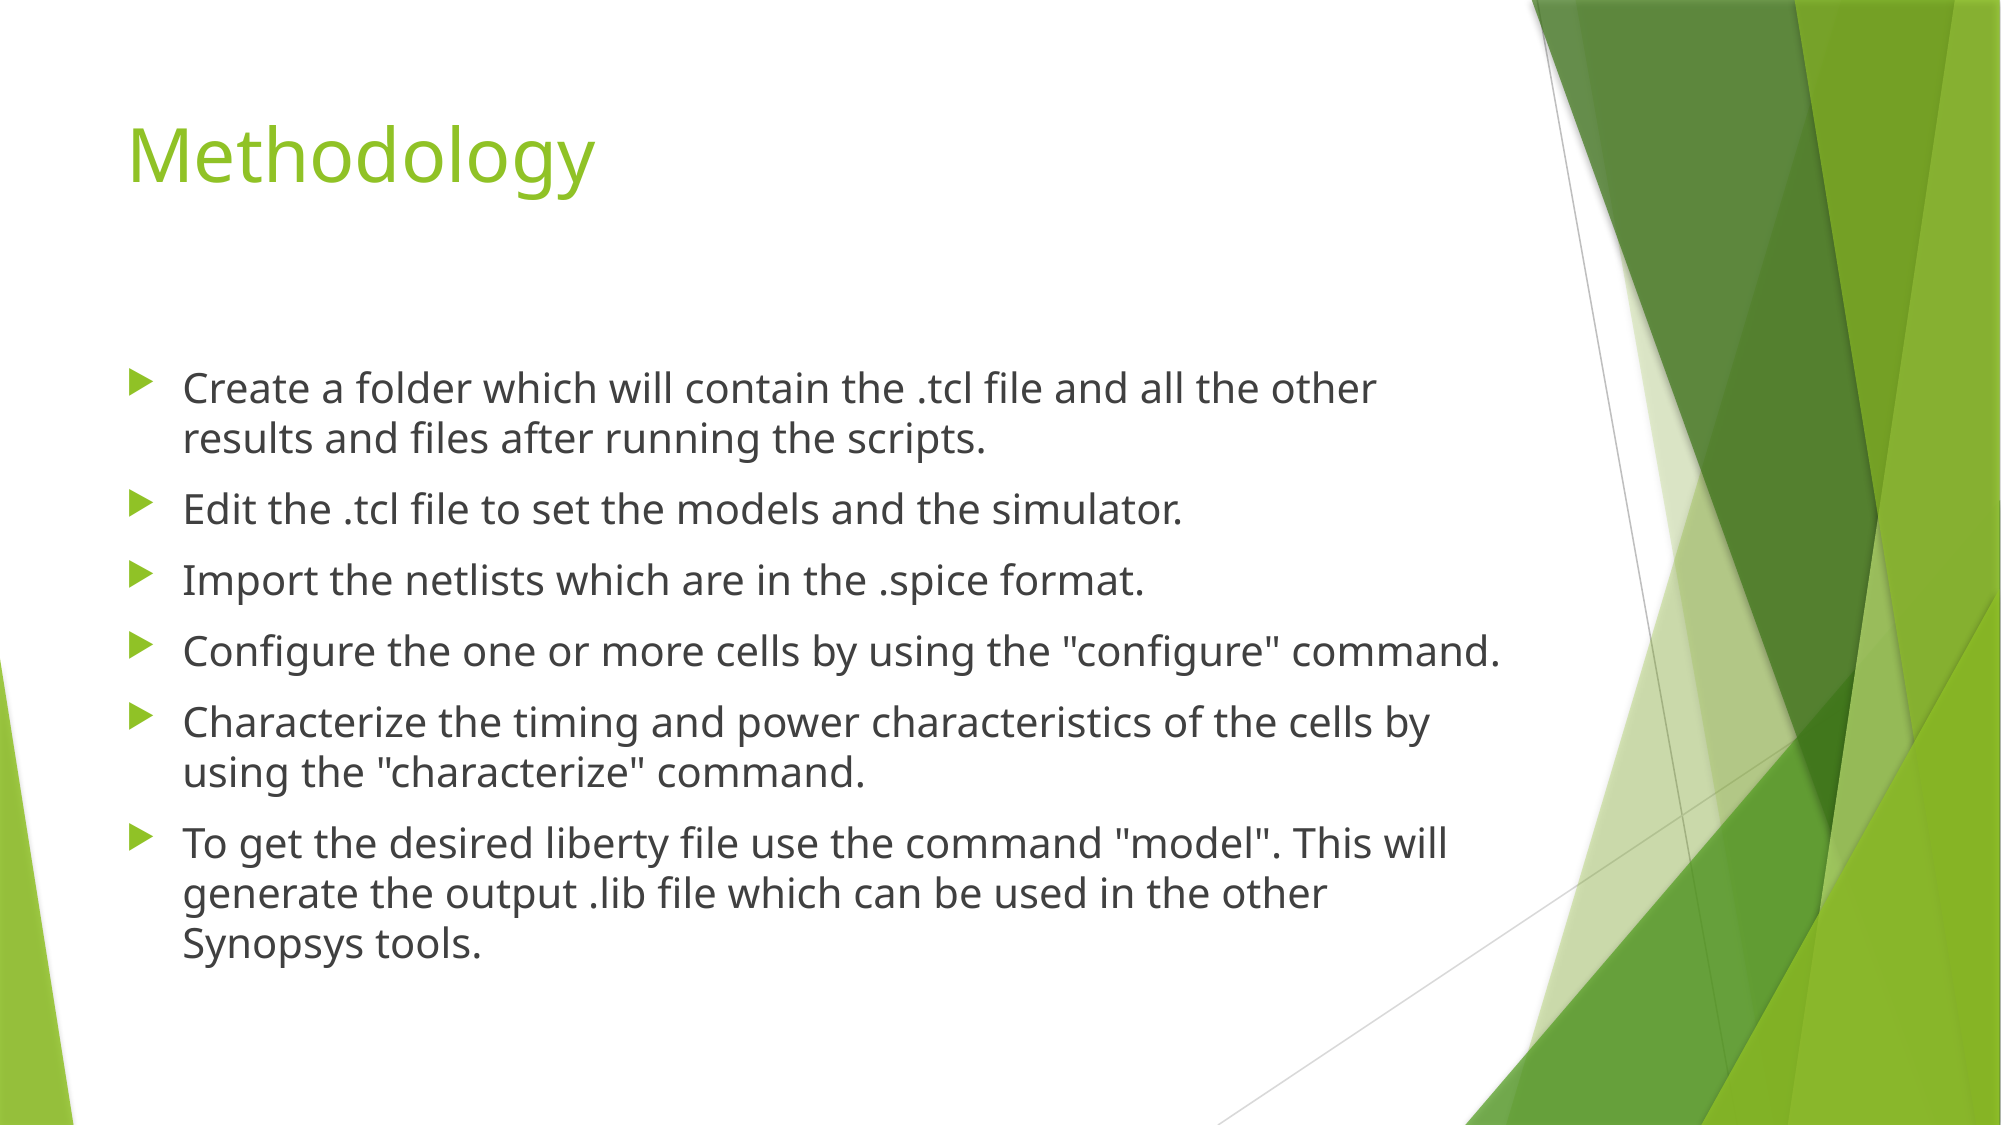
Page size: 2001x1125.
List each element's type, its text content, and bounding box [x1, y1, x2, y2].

list Create a folder which will contain the .tcl file and all the other results and files after running the scripts. Edit the .tcl file to set the models and the simulator. Import the netlists which are in the .spice format. Configure the one or more cells by using the "configure" command. Characterize the timing and power characteristics of the cells by using the "characterize" command. To get the desired liberty file use the command "model". This will generate the output .lib file which can be used in the other Synopsys tools. [111, 354, 1522, 992]
title Methodology [111, 99, 1522, 317]
